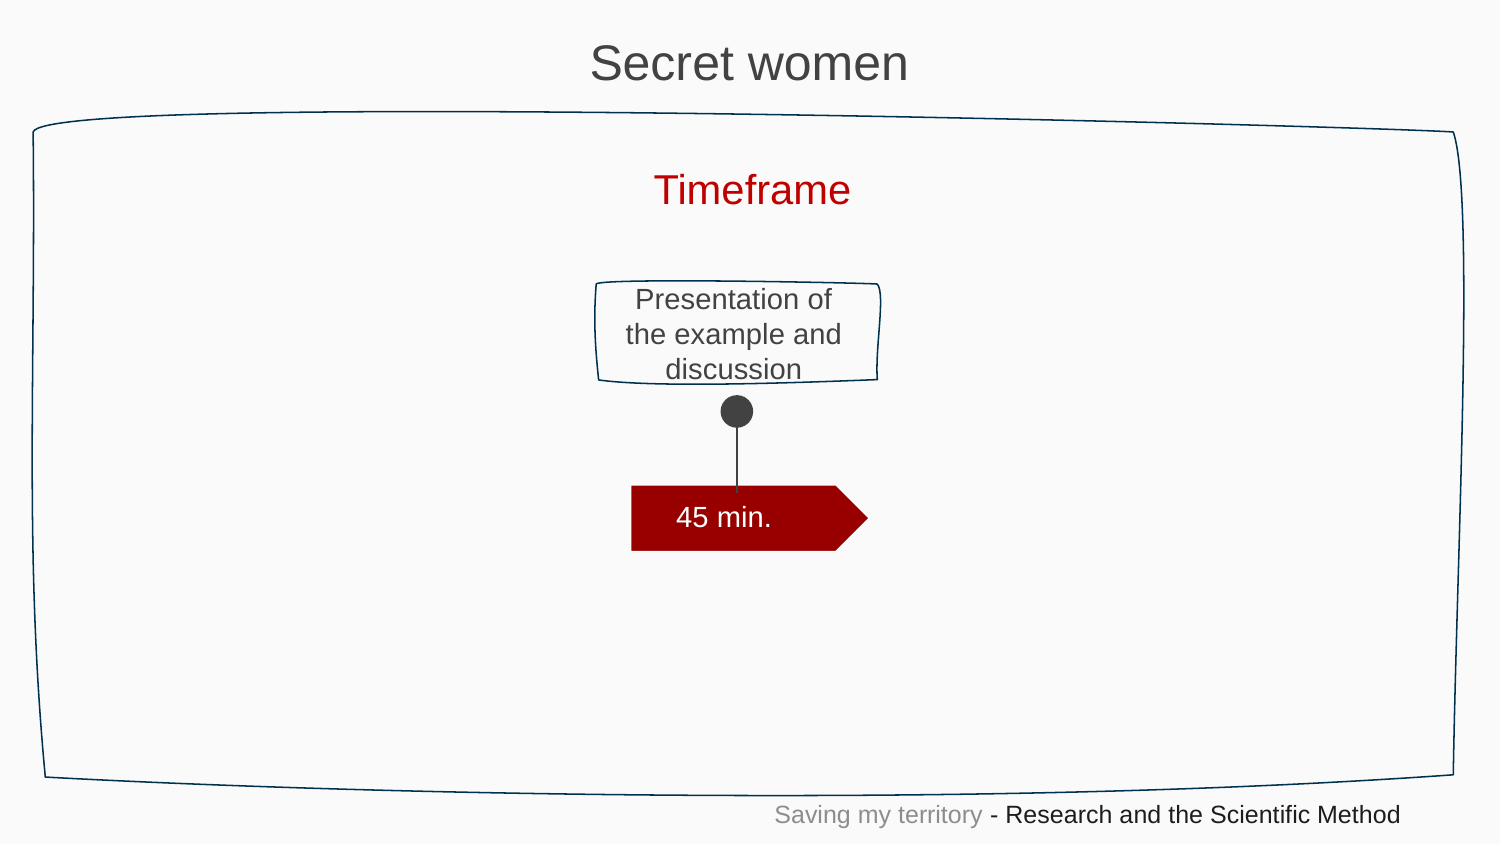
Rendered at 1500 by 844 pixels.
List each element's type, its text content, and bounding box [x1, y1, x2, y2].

list Presentation of the example and discussion [596, 265, 871, 385]
text_box Saving my territory - Research and the Scientific Method [88, 790, 1417, 844]
text_box Secret women [0, 20, 1499, 106]
text_box [630, 484, 647, 552]
text_box [32, 111, 1464, 790]
text_box [801, 484, 870, 552]
text_box [720, 395, 754, 427]
list 45 min. [647, 476, 801, 554]
text_box Timeframe [88, 147, 1417, 234]
